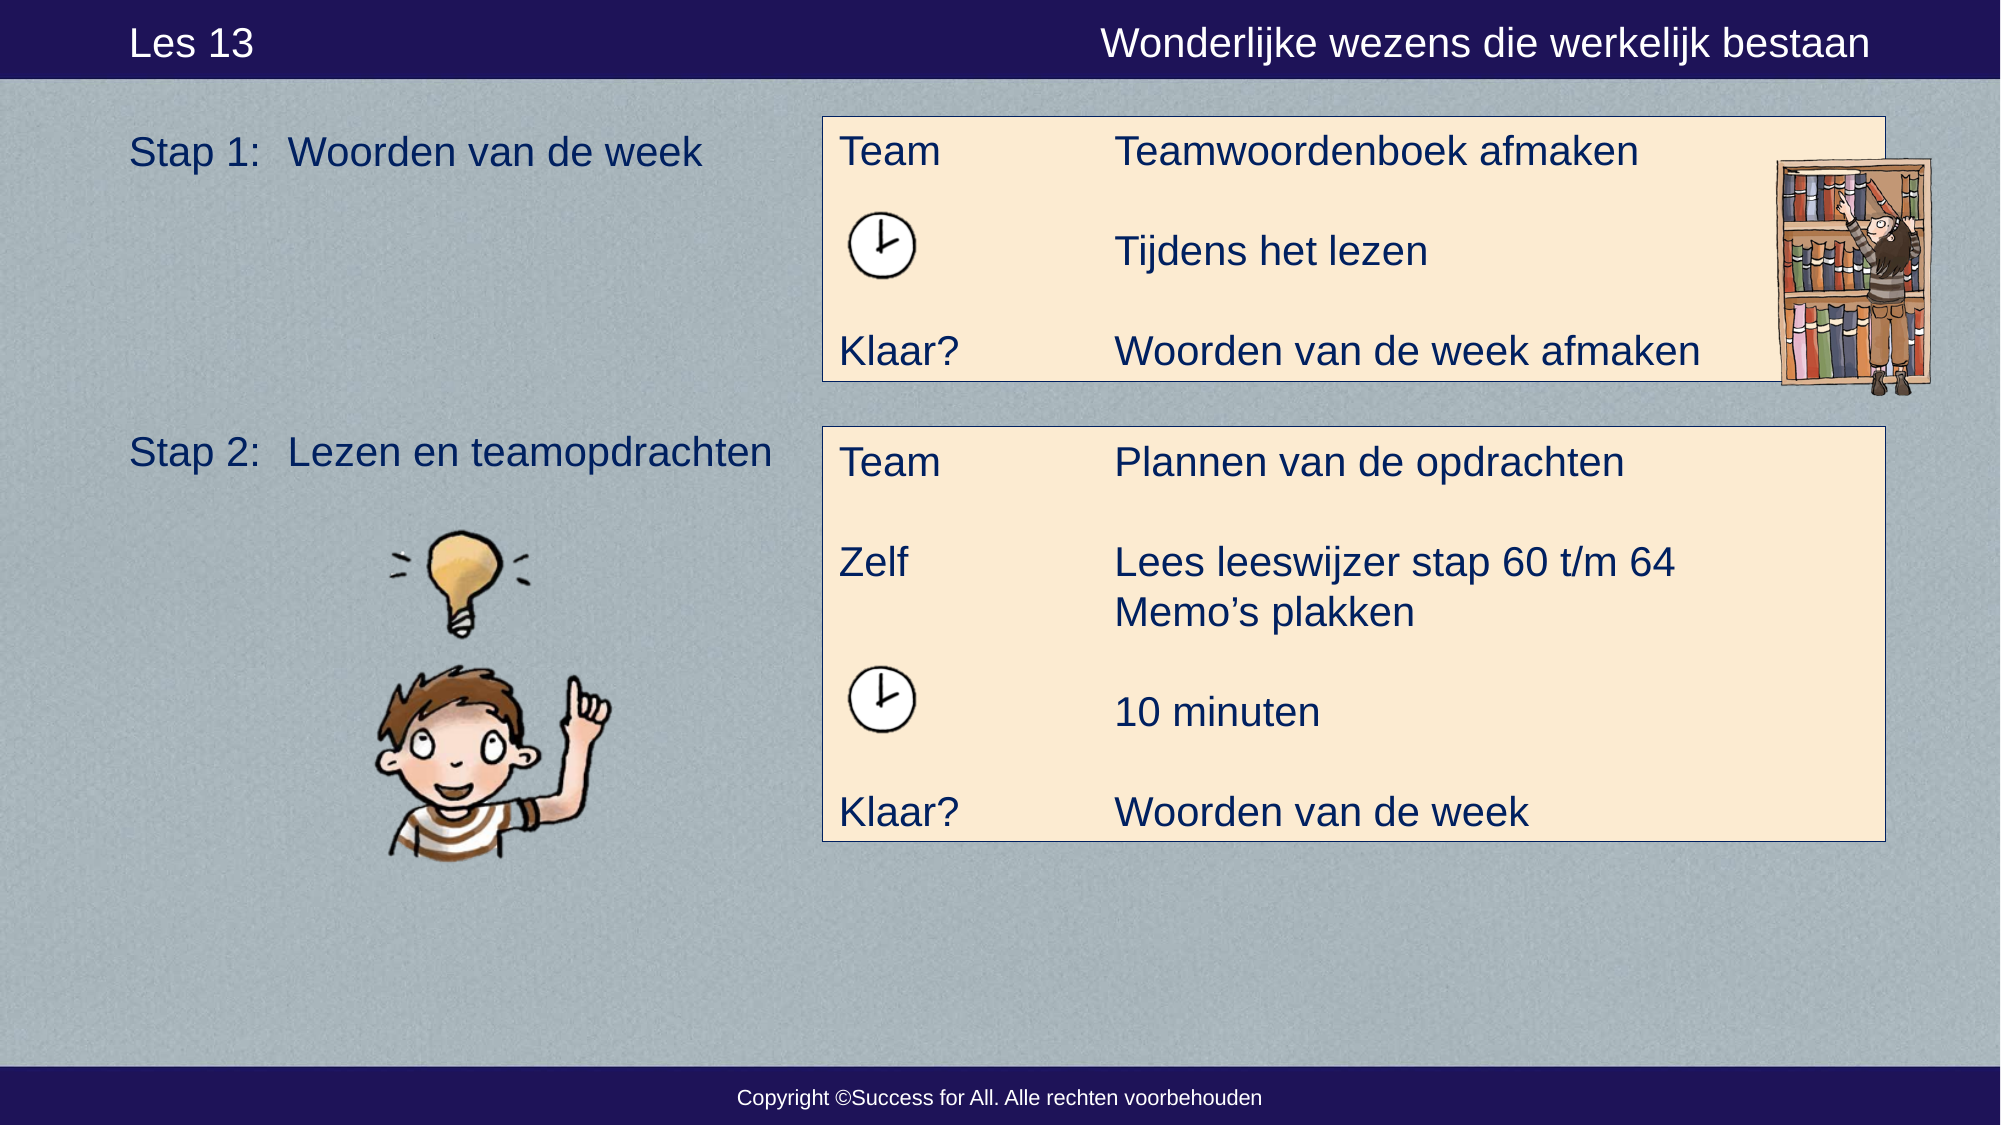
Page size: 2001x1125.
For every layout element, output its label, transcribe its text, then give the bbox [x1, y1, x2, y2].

picture [0, 0, 2001, 1125]
text_box Team Teamwoordenboek afmaken Tijdens het lezen Klaar? Woorden van de week afmaken [822, 116, 1886, 382]
text_box Copyright ©Success for All. Alle rechten voorbehouden [0, 1076, 2000, 1125]
text_box Team Plannen van de opdrachten Zelf Lees leeswijzer stap 60 t/m 64 Memo’s plakken 10 minuten Klaar? Woorden van de week [822, 426, 1886, 842]
text_box Stap 1: Woorden van de week Stap 2: Lezen en teamopdrachten [114, 117, 907, 532]
text_box Les 13 [114, 8, 354, 73]
text_box Wonderlijke wezens die werkelijk bestaan [999, 8, 1886, 73]
